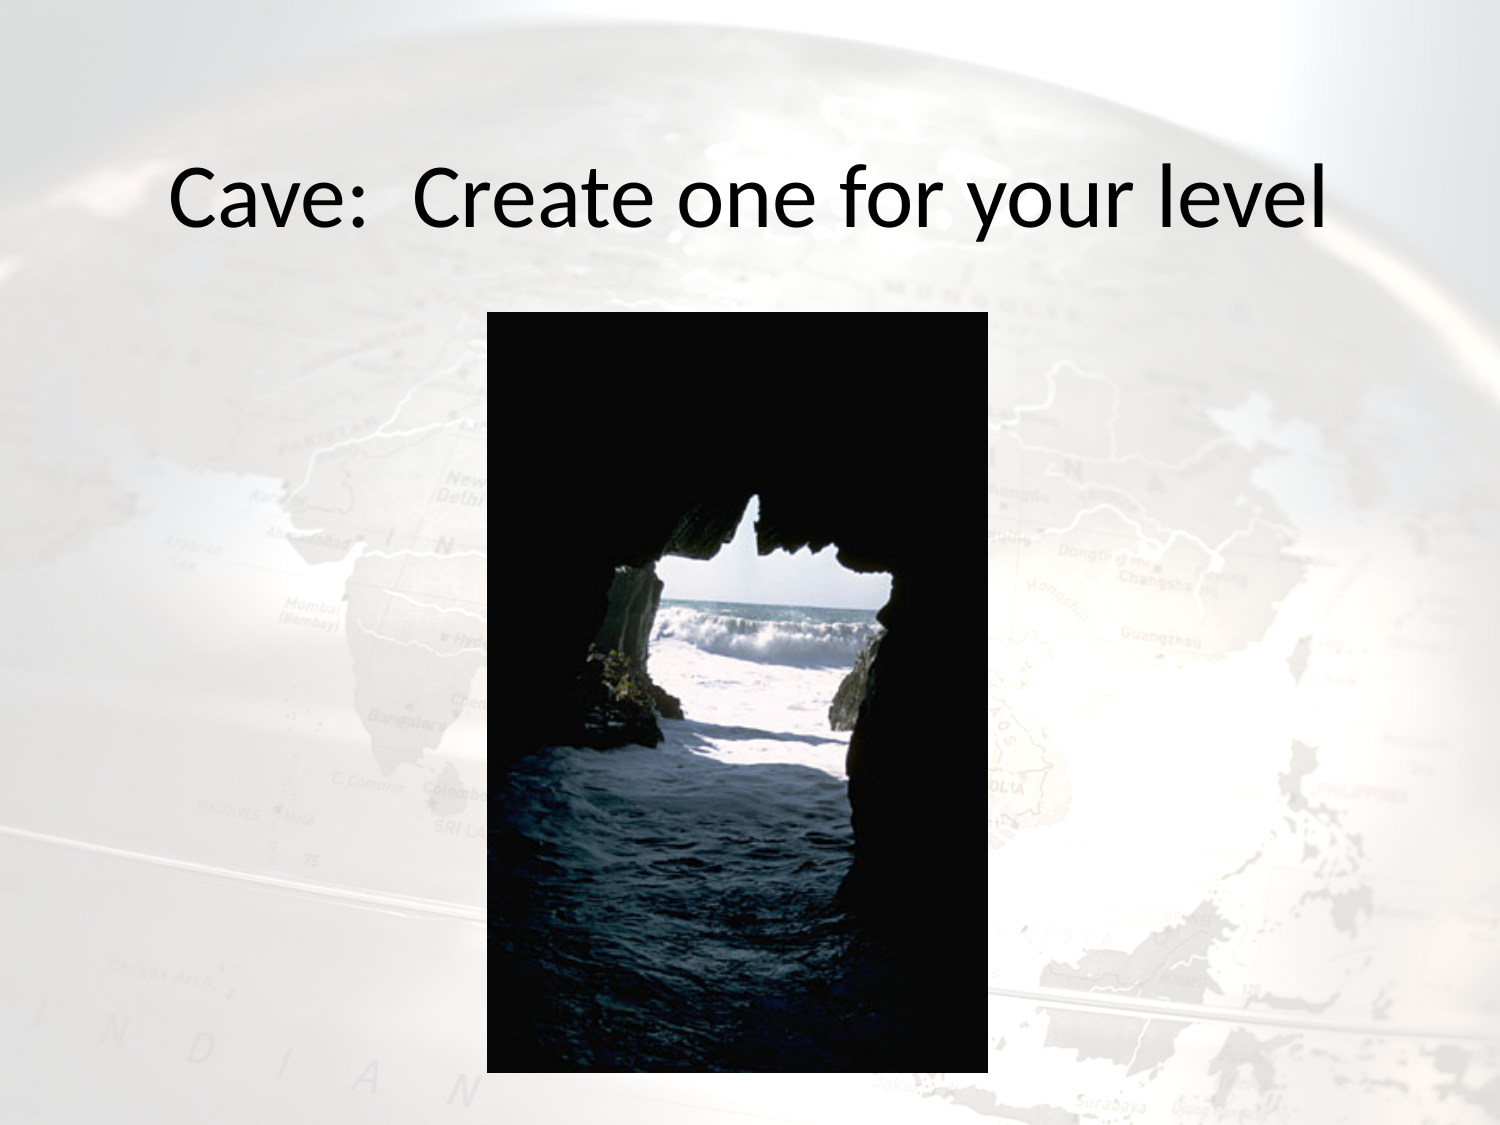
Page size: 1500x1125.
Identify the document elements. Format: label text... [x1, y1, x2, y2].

title Cave: Create one for your level [112, 125, 1388, 367]
picture [487, 312, 988, 1073]
